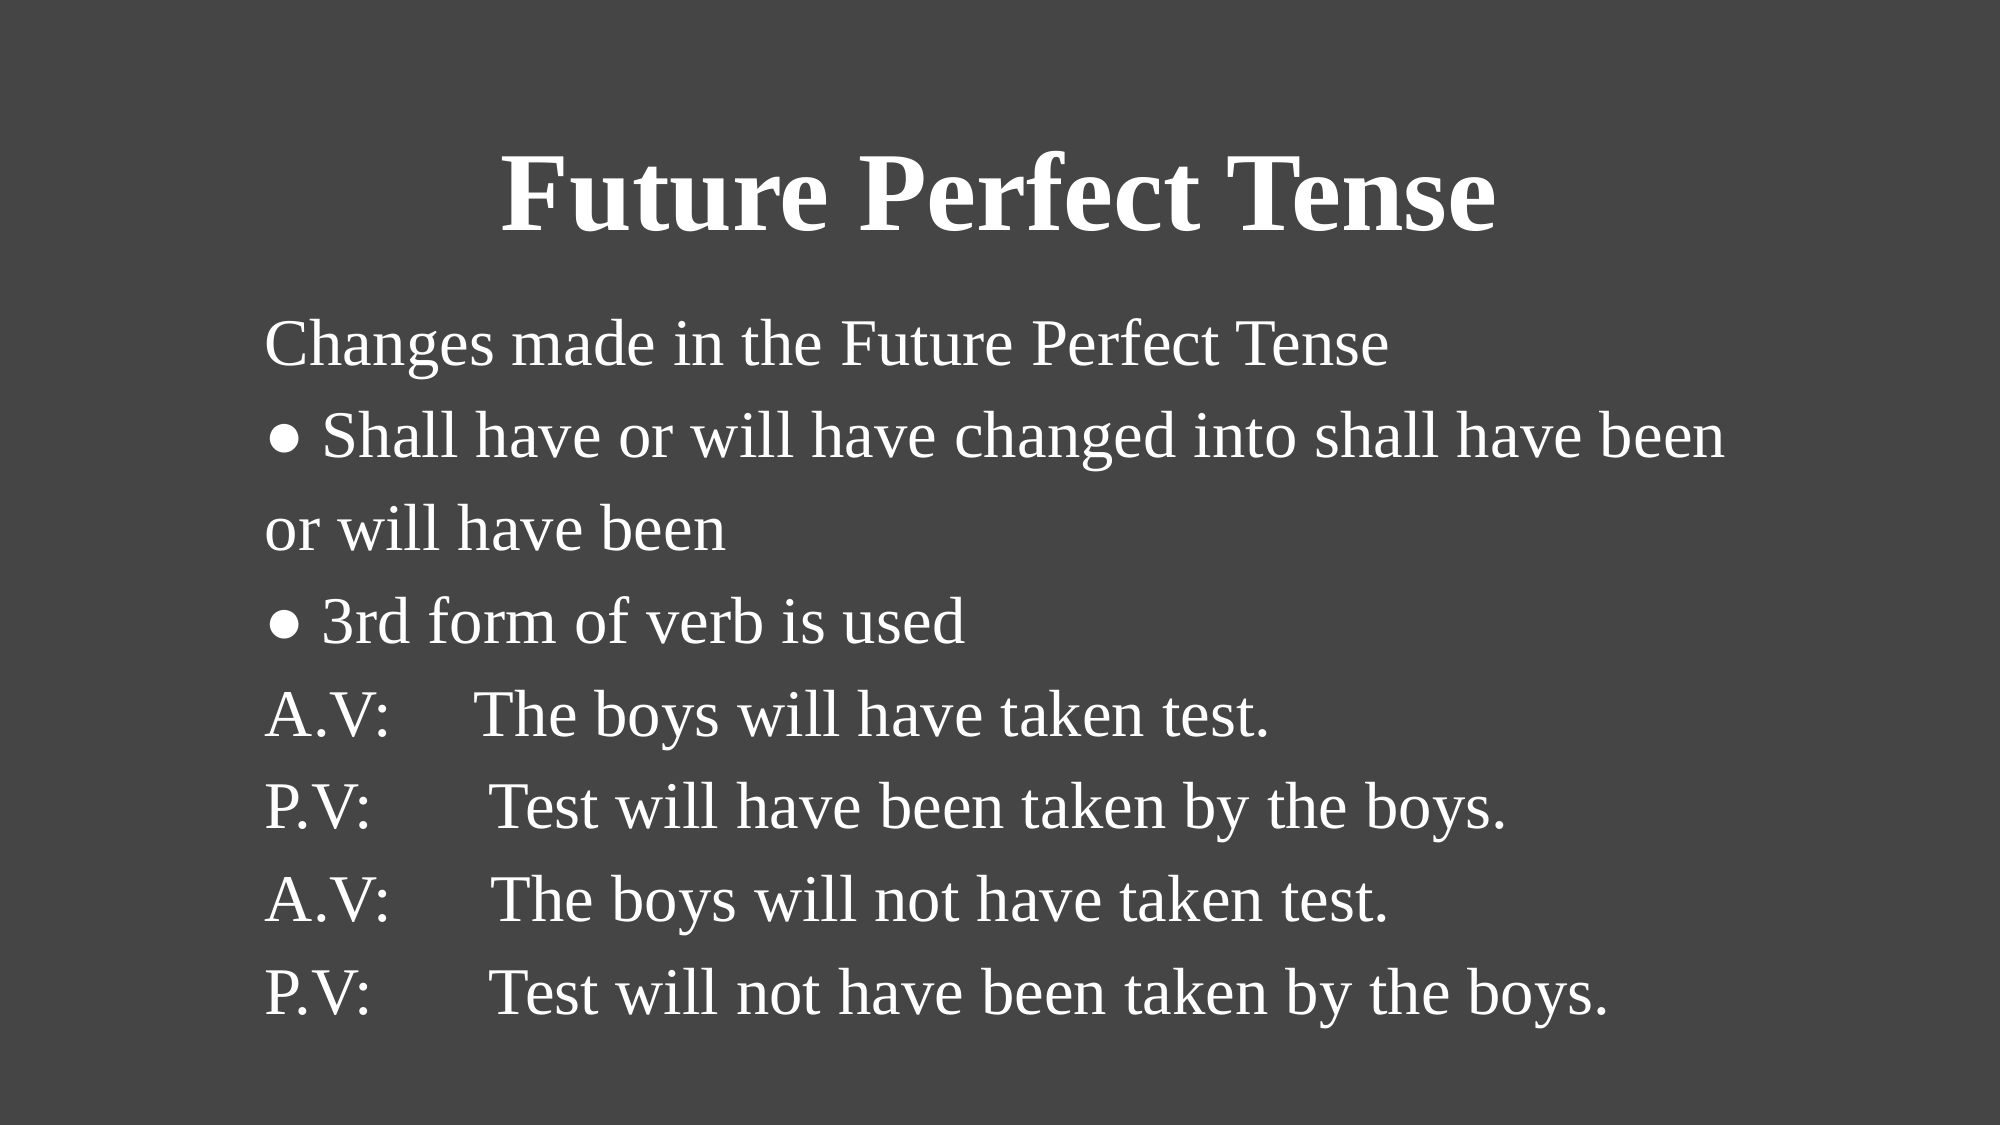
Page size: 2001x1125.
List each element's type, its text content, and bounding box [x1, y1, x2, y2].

subtitle Changes made in the Future Perfect Tense ● Shall have or will have changed into shall have been or will have been ● 3rd form of verb is used A.V: The boys will have taken test. P.V: Test will have been taken by the boys. A.V: The boys will not have taken test. P.V: Test will not have been taken by the boys. [249, 299, 1750, 917]
title Future Perfect Tense [249, 114, 1750, 262]
